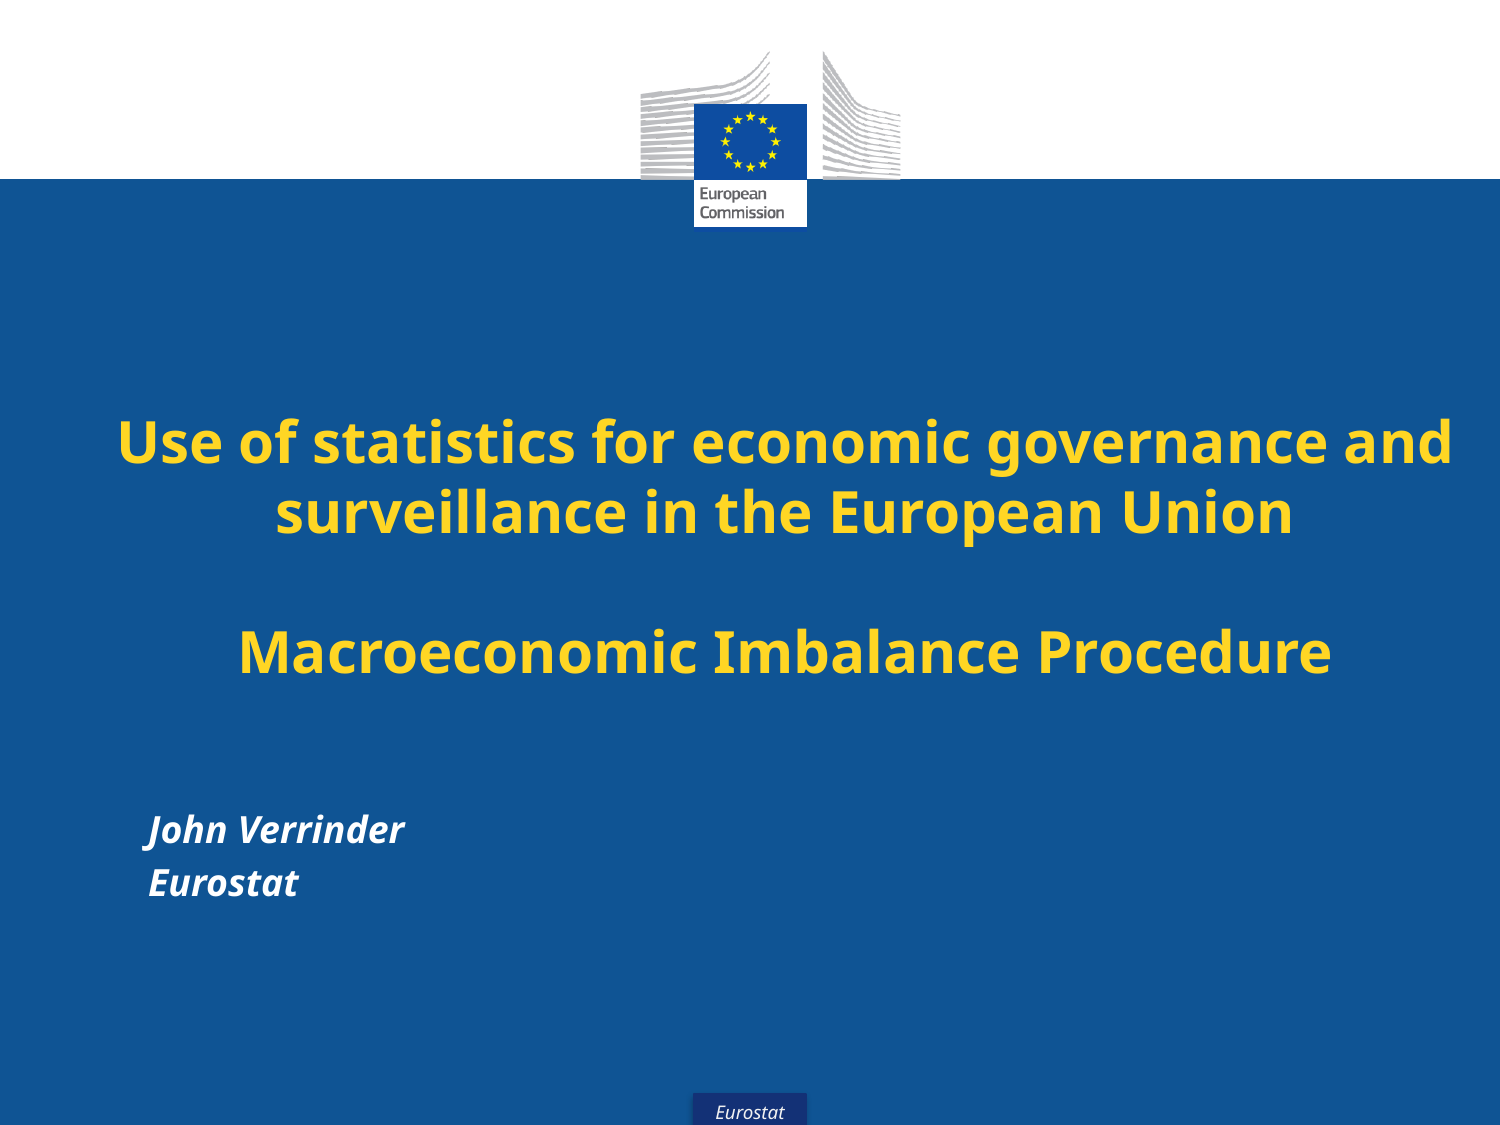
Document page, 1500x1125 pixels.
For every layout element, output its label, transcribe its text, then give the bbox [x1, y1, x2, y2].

title Use of statistics for economic governance and surveillance in the European Union Macroeconomic Imbalance Procedure [29, 243, 1483, 728]
list John Verrinder Eurostat [76, 798, 1353, 1023]
